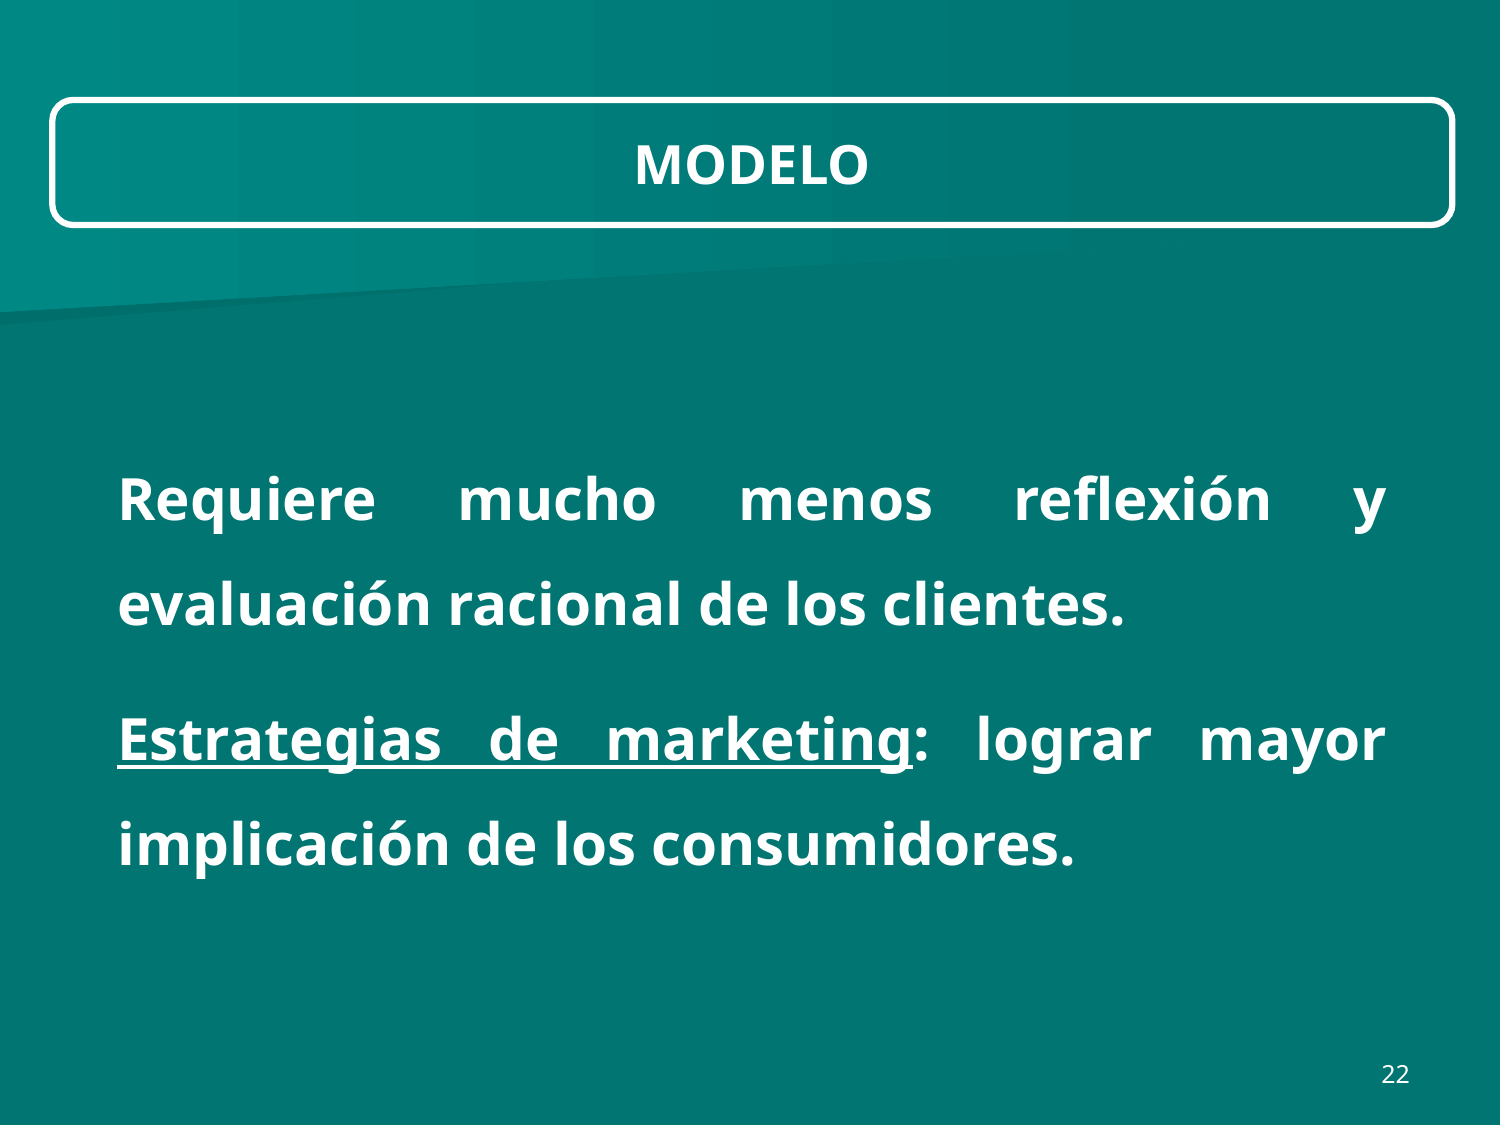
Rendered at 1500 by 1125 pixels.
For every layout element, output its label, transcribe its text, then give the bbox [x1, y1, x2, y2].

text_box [52, 99, 1453, 887]
slide_number 22 [1074, 1024, 1426, 1101]
